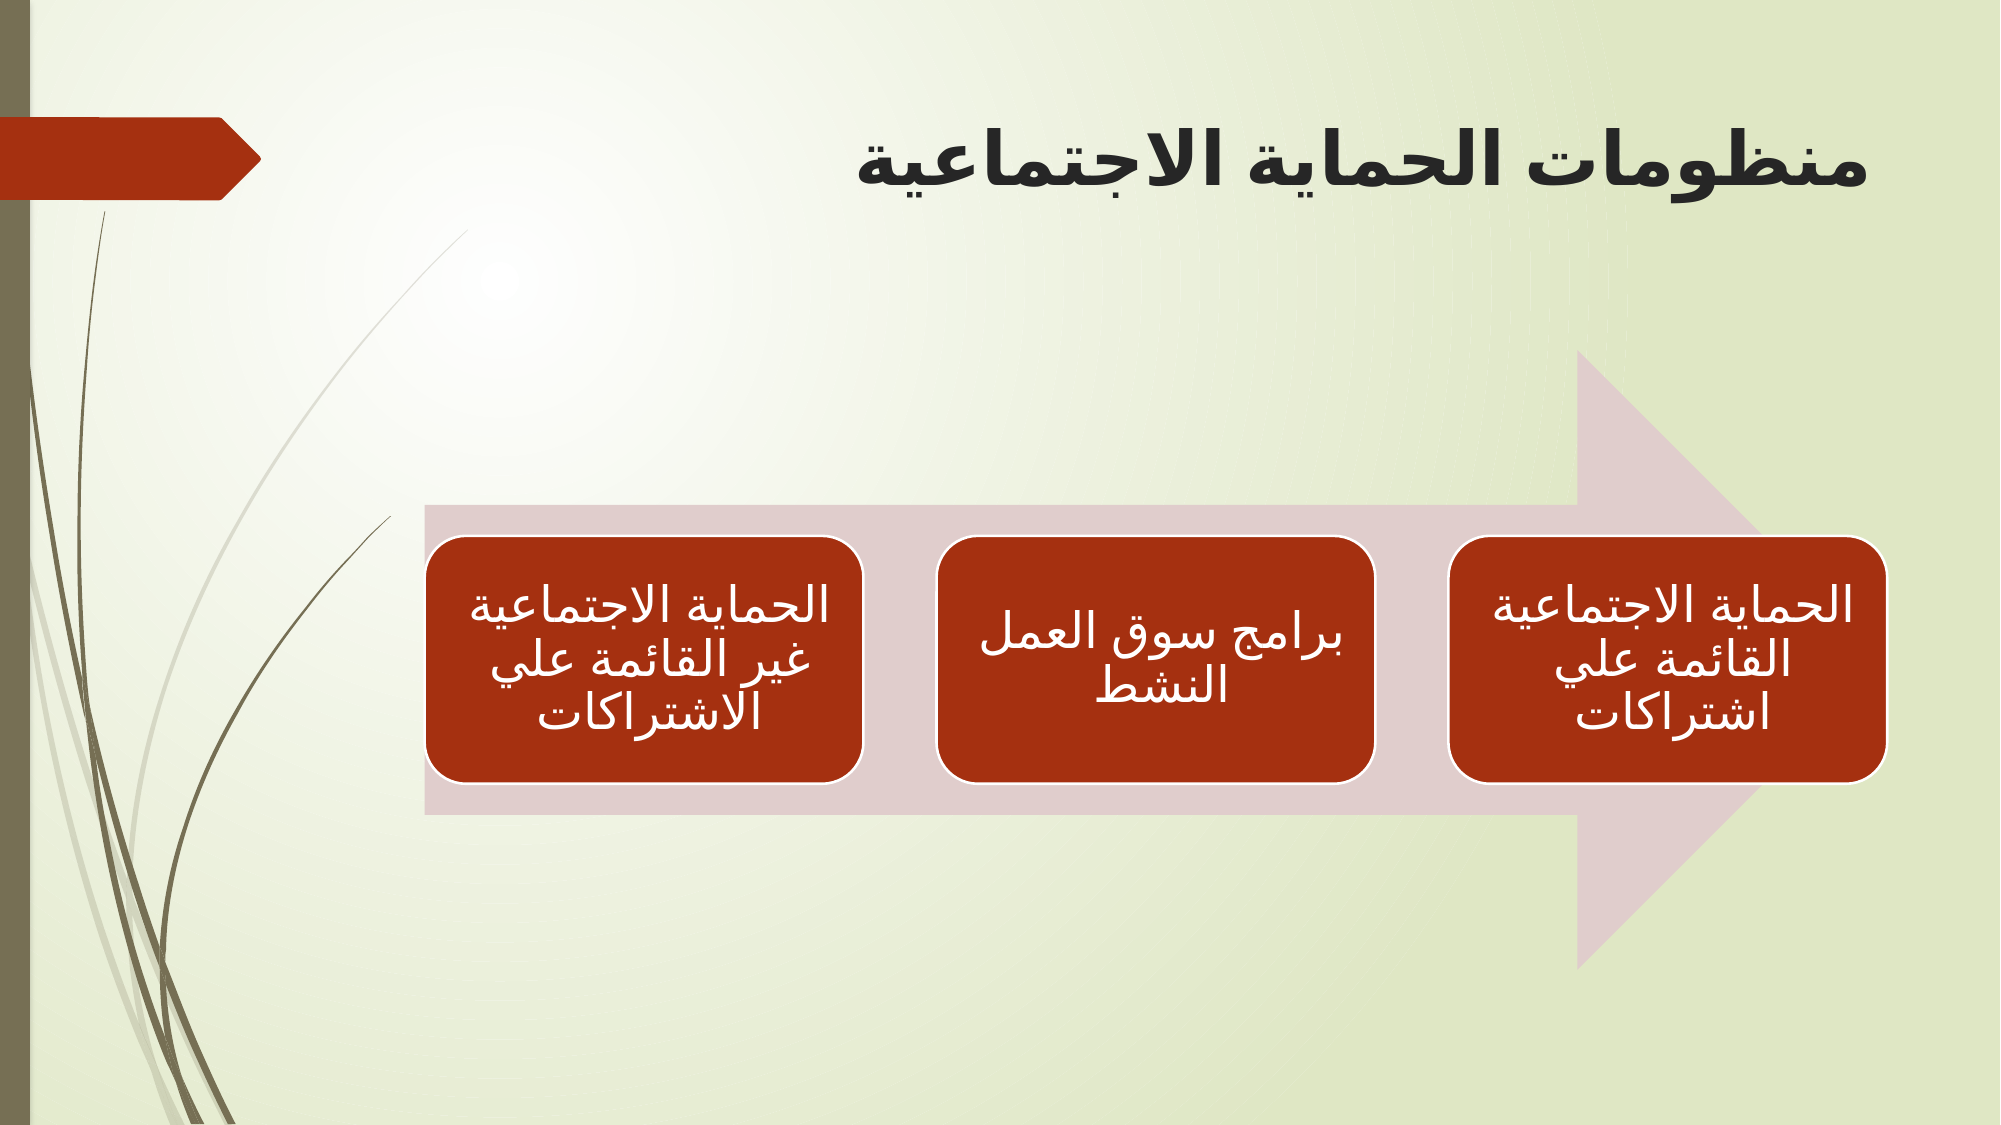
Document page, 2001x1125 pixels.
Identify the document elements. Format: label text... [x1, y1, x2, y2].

title منظومات الحماية الاجتماعية [425, 102, 1888, 313]
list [424, 349, 1888, 971]
